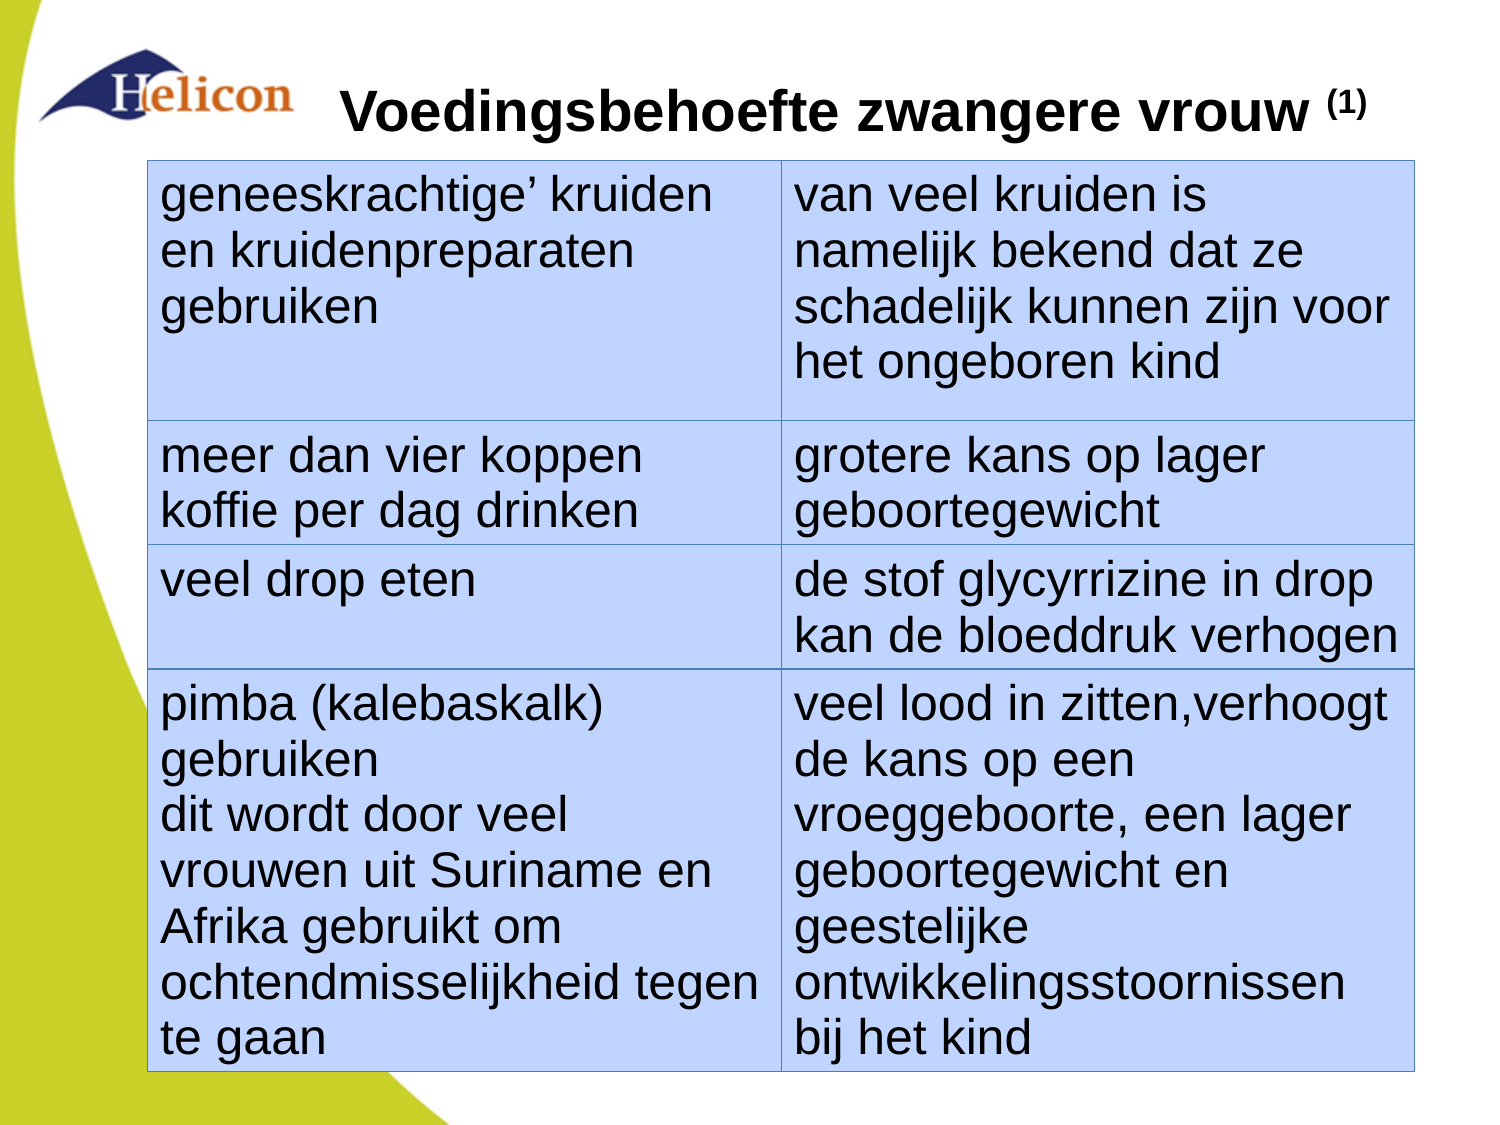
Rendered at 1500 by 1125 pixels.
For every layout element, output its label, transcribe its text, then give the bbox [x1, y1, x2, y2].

table_cell meer dan vier koppen koffie per dag drinken [148, 421, 781, 544]
picture [0, 0, 1500, 1125]
table_header van veel kruiden is namelijk bekend dat ze schadelijk kunnen zijn voor het ongeboren kind [782, 161, 1414, 420]
table_cell de stof glycyrrizine in drop kan de bloeddruk verhogen [782, 545, 1414, 668]
table_header geneeskrachtige’ kruiden en kruidenpreparaten gebruiken [148, 161, 781, 420]
table_cell veel lood in zitten,verhoogt de kans op een vroeggeboorte, een lager geboortegewicht en geestelijke ontwikkelingsstoornissen bij het kind [782, 670, 1414, 1071]
table_cell pimba (kalebaskalk) gebruiken dit wordt door veel vrouwen uit Suriname en Afrika gebruikt om ochtendmisselijkheid tegen te gaan [148, 670, 781, 1071]
table_cell veel drop eten [148, 545, 781, 668]
title Voedingsbehoefte zwangere vrouw (1) [324, 54, 1415, 160]
table_cell grotere kans op lager geboortegewicht [782, 421, 1414, 544]
